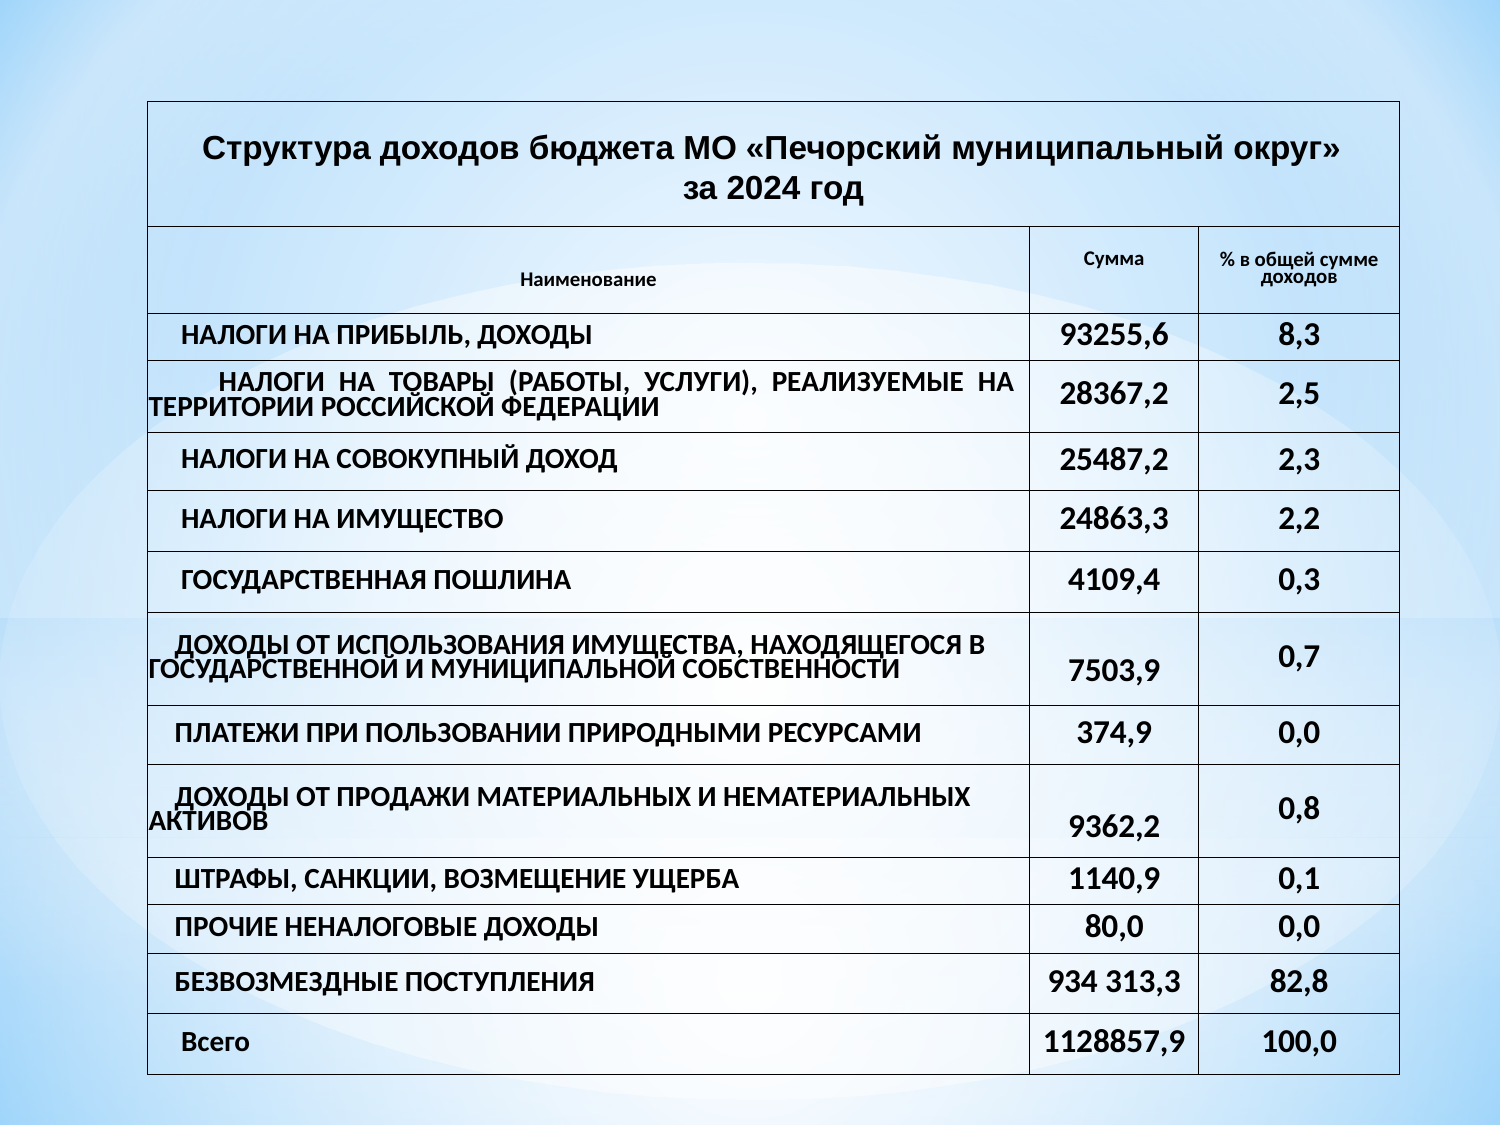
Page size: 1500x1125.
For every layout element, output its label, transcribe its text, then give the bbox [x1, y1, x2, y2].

table_cell 82,8 [1199, 954, 1399, 1013]
table_cell 0,0 [1199, 706, 1399, 764]
table_cell 2,3 [1199, 433, 1399, 490]
table_cell ДОХОДЫ ОТ ИСПОЛЬЗОВАНИЯ ИМУЩЕСТВА, НАХОДЯЩЕГОСЯ В ГОСУДАРСТВЕННОЙ И МУНИЦИПАЛЬНОЙ СОБСТВЕННОСТИ [148, 613, 1029, 705]
table_cell 0,7 [1199, 613, 1399, 705]
table_cell 4109,4 [1030, 552, 1198, 612]
table_cell 9362,2 [1030, 765, 1198, 857]
table_cell БЕЗВОЗМЕЗДНЫЕ ПОСТУПЛЕНИЯ [148, 954, 1029, 1013]
table_cell 25487,2 [1030, 433, 1198, 490]
table_cell НАЛОГИ НА ПРИБЫЛЬ, ДОХОДЫ [148, 314, 1029, 360]
table_cell НАЛОГИ НА ТОВАРЫ (РАБОТЫ, УСЛУГИ), РЕАЛИЗУЕМЫЕ НА ТЕРРИТОРИИ РОССИЙСКОЙ ФЕДЕРАЦИИ [148, 361, 1029, 432]
table_cell ГОСУДАРСТВЕННАЯ ПОШЛИНА [148, 552, 1029, 612]
table_cell ДОХОДЫ ОТ ПРОДАЖИ МАТЕРИАЛЬНЫХ И НЕМАТЕРИАЛЬНЫХ АКТИВОВ [148, 765, 1029, 857]
table_cell ПЛАТЕЖИ ПРИ ПОЛЬЗОВАНИИ ПРИРОДНЫМИ РЕСУРСАМИ [148, 706, 1029, 764]
table_cell 0,3 [1199, 552, 1399, 612]
table_cell Всего [148, 1014, 1029, 1074]
table_cell 0,1 [1199, 858, 1399, 904]
table_cell % в общей сумме доходов [1199, 227, 1399, 313]
table_cell ШТРАФЫ, САНКЦИИ, ВОЗМЕЩЕНИЕ УЩЕРБА [148, 858, 1029, 904]
table_cell 1140,9 [1030, 858, 1198, 904]
table_cell 24863,3 [1030, 491, 1198, 551]
table_cell 0,0 [1199, 905, 1399, 953]
table_cell ПРОЧИЕ НЕНАЛОГОВЫЕ ДОХОДЫ [148, 905, 1029, 953]
table_cell Наименование [148, 227, 1029, 313]
table_cell 80,0 [1030, 905, 1198, 953]
table_cell 0,8 [1199, 765, 1399, 857]
table_header Структура доходов бюджета МО «Печорский муниципальный округ» за 2024 год [148, 102, 1399, 226]
table_cell 100,0 [1199, 1014, 1399, 1074]
table_cell 93255,6 [1030, 314, 1198, 360]
table_cell 2,5 [1199, 361, 1399, 432]
table_cell 934 313,3 [1030, 954, 1198, 1013]
table_cell НАЛОГИ НА ИМУЩЕСТВО [148, 491, 1029, 551]
table_cell 8,3 [1199, 314, 1399, 360]
table_cell 7503,9 [1030, 613, 1198, 705]
table_cell Сумма [1030, 227, 1198, 313]
table_cell 28367,2 [1030, 361, 1198, 432]
table_cell НАЛОГИ НА СОВОКУПНЫЙ ДОХОД [148, 433, 1029, 490]
table_cell 2,2 [1199, 491, 1399, 551]
table_cell 374,9 [1030, 706, 1198, 764]
table_cell 1128857,9 [1030, 1014, 1198, 1074]
